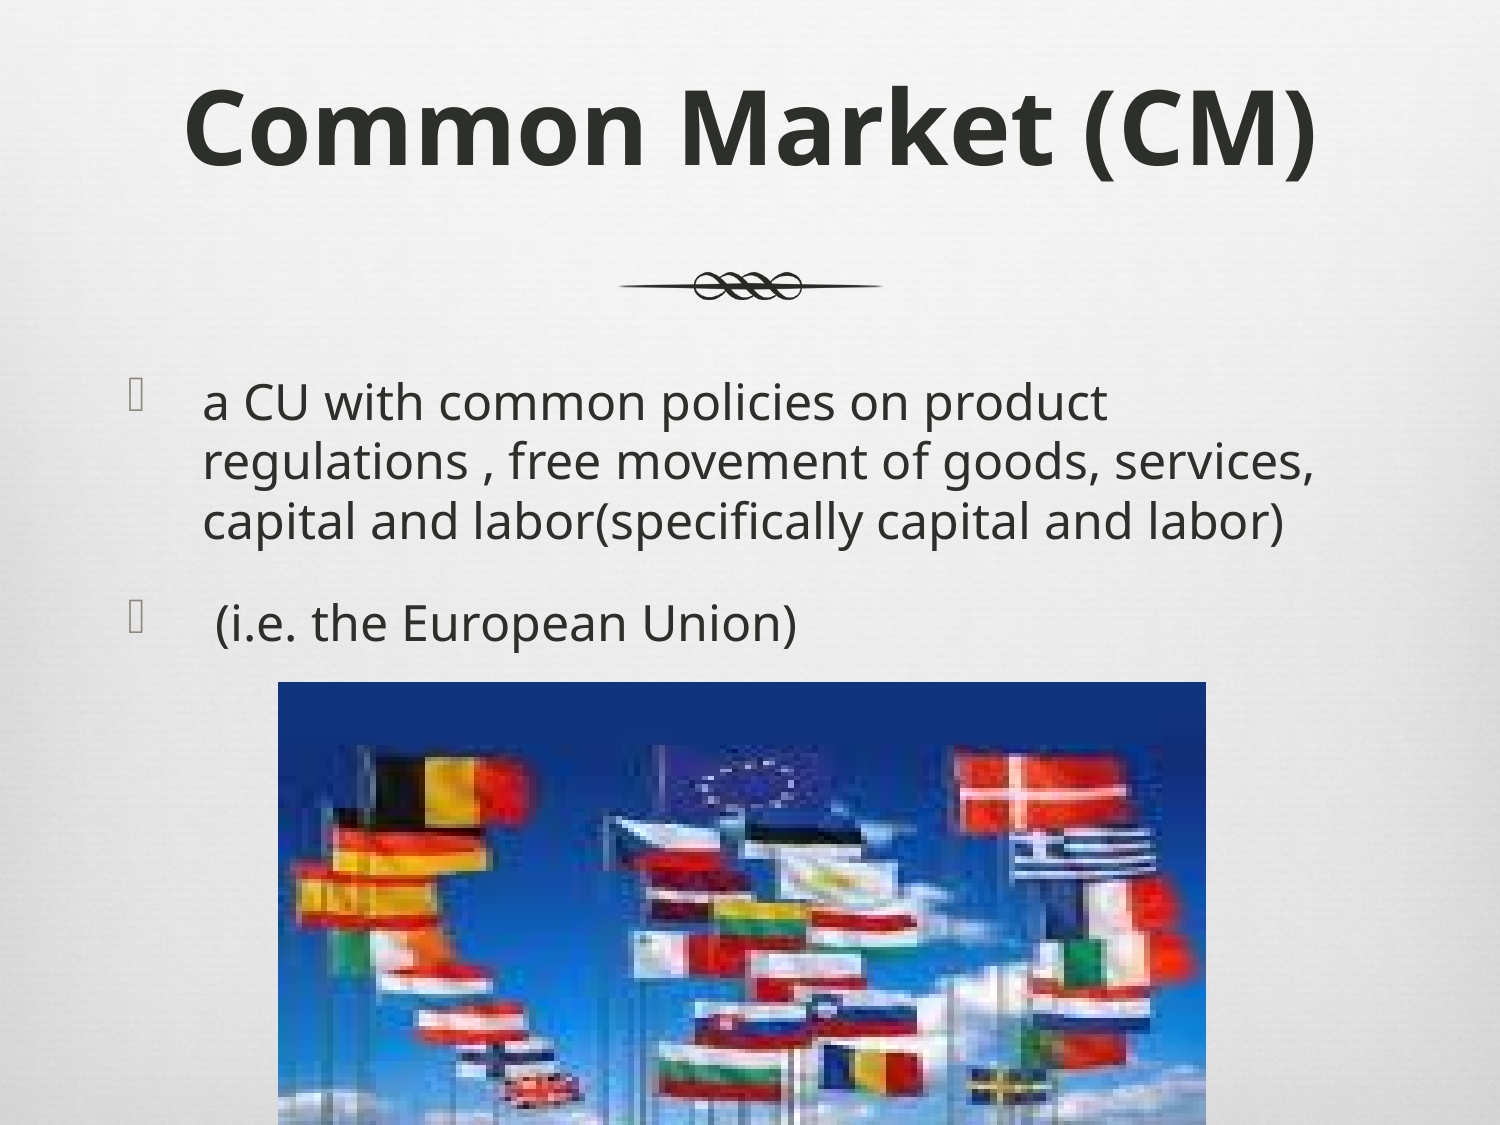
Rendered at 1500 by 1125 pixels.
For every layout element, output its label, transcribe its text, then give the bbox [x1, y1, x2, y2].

title Common Market (CM) [112, 11, 1388, 236]
picture [615, 272, 885, 300]
picture [277, 681, 1207, 1125]
list a CU with common policies on product regulations , free movement of goods, services, capital and labor(specifically capital and labor) (i.e. the European Union) [112, 362, 1388, 963]
